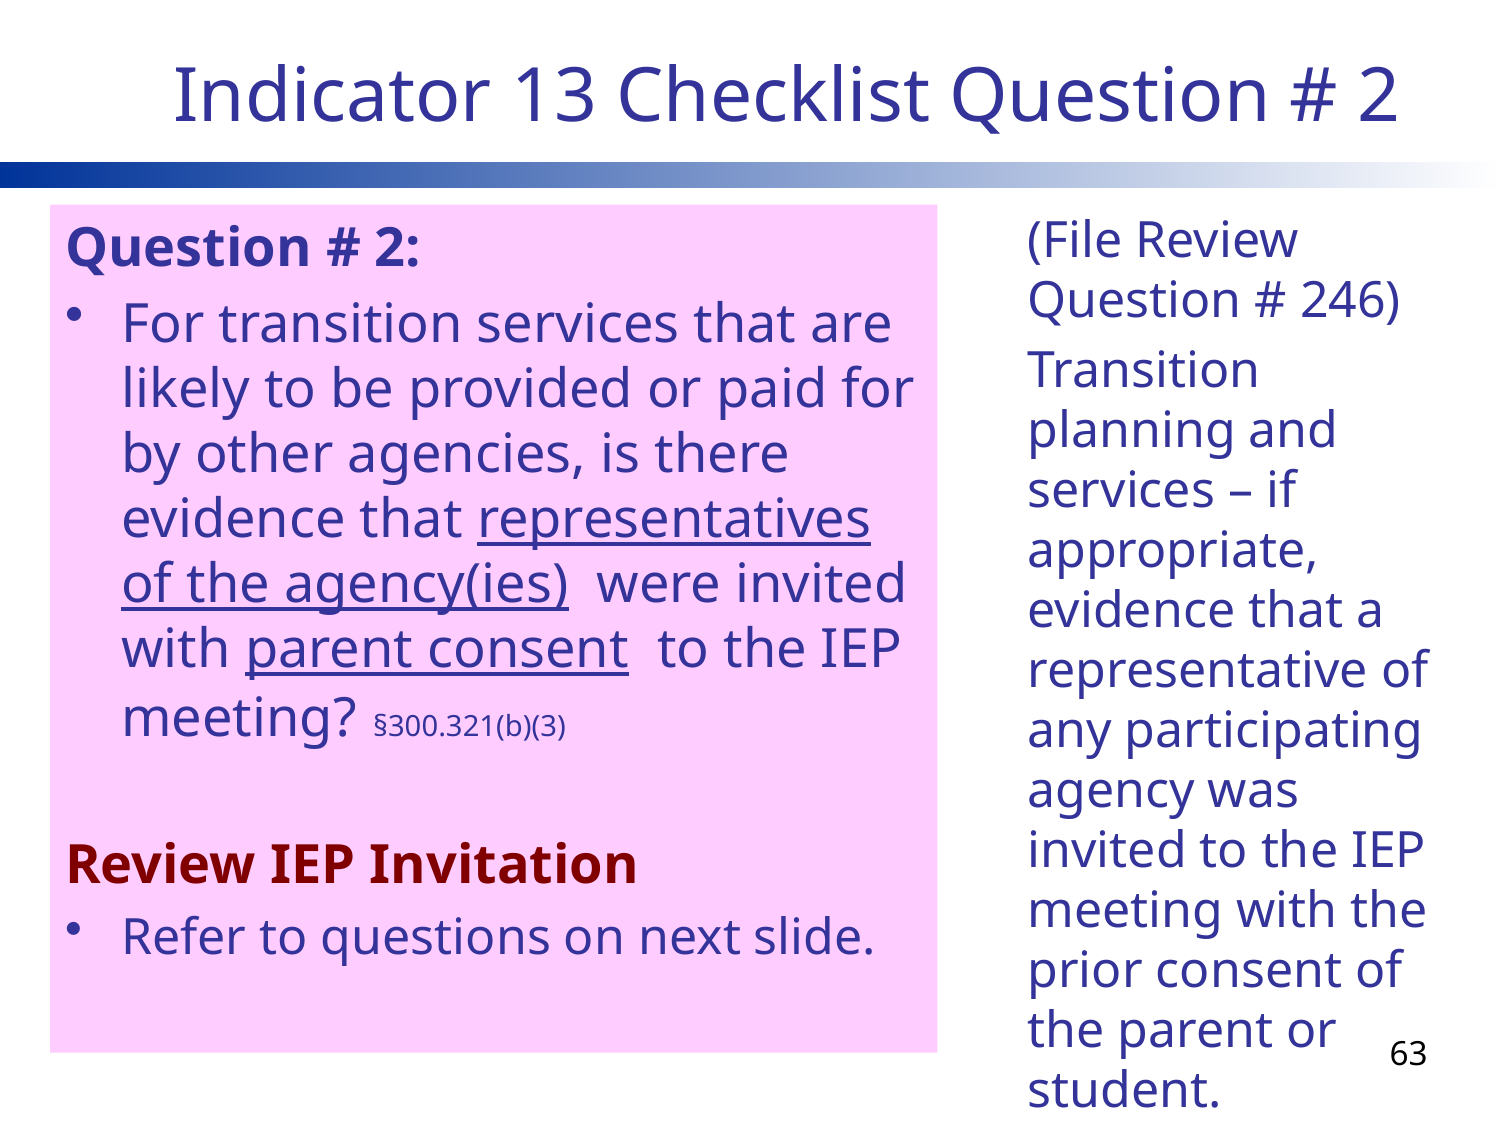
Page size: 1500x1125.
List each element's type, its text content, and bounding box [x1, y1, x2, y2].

text_box 63 [1374, 1024, 1460, 1085]
title Indicator 13 Checklist Question # 2 [75, 45, 1500, 138]
list Question # 2: For transition services that are likely to be provided or paid for by other agencies, is there evidence that representatives of the agency(ies) were invited with parent consent to the IEP meeting? §300.321(b)(3) Review IEP Invitation Refer to questions on next slide. [50, 204, 938, 1053]
list (File Review Question # 246) Transition planning and services – if appropriate, evidence that a representative of any participating agency was invited to the IEP meeting with the prior consent of the parent or student. [1012, 200, 1460, 1022]
